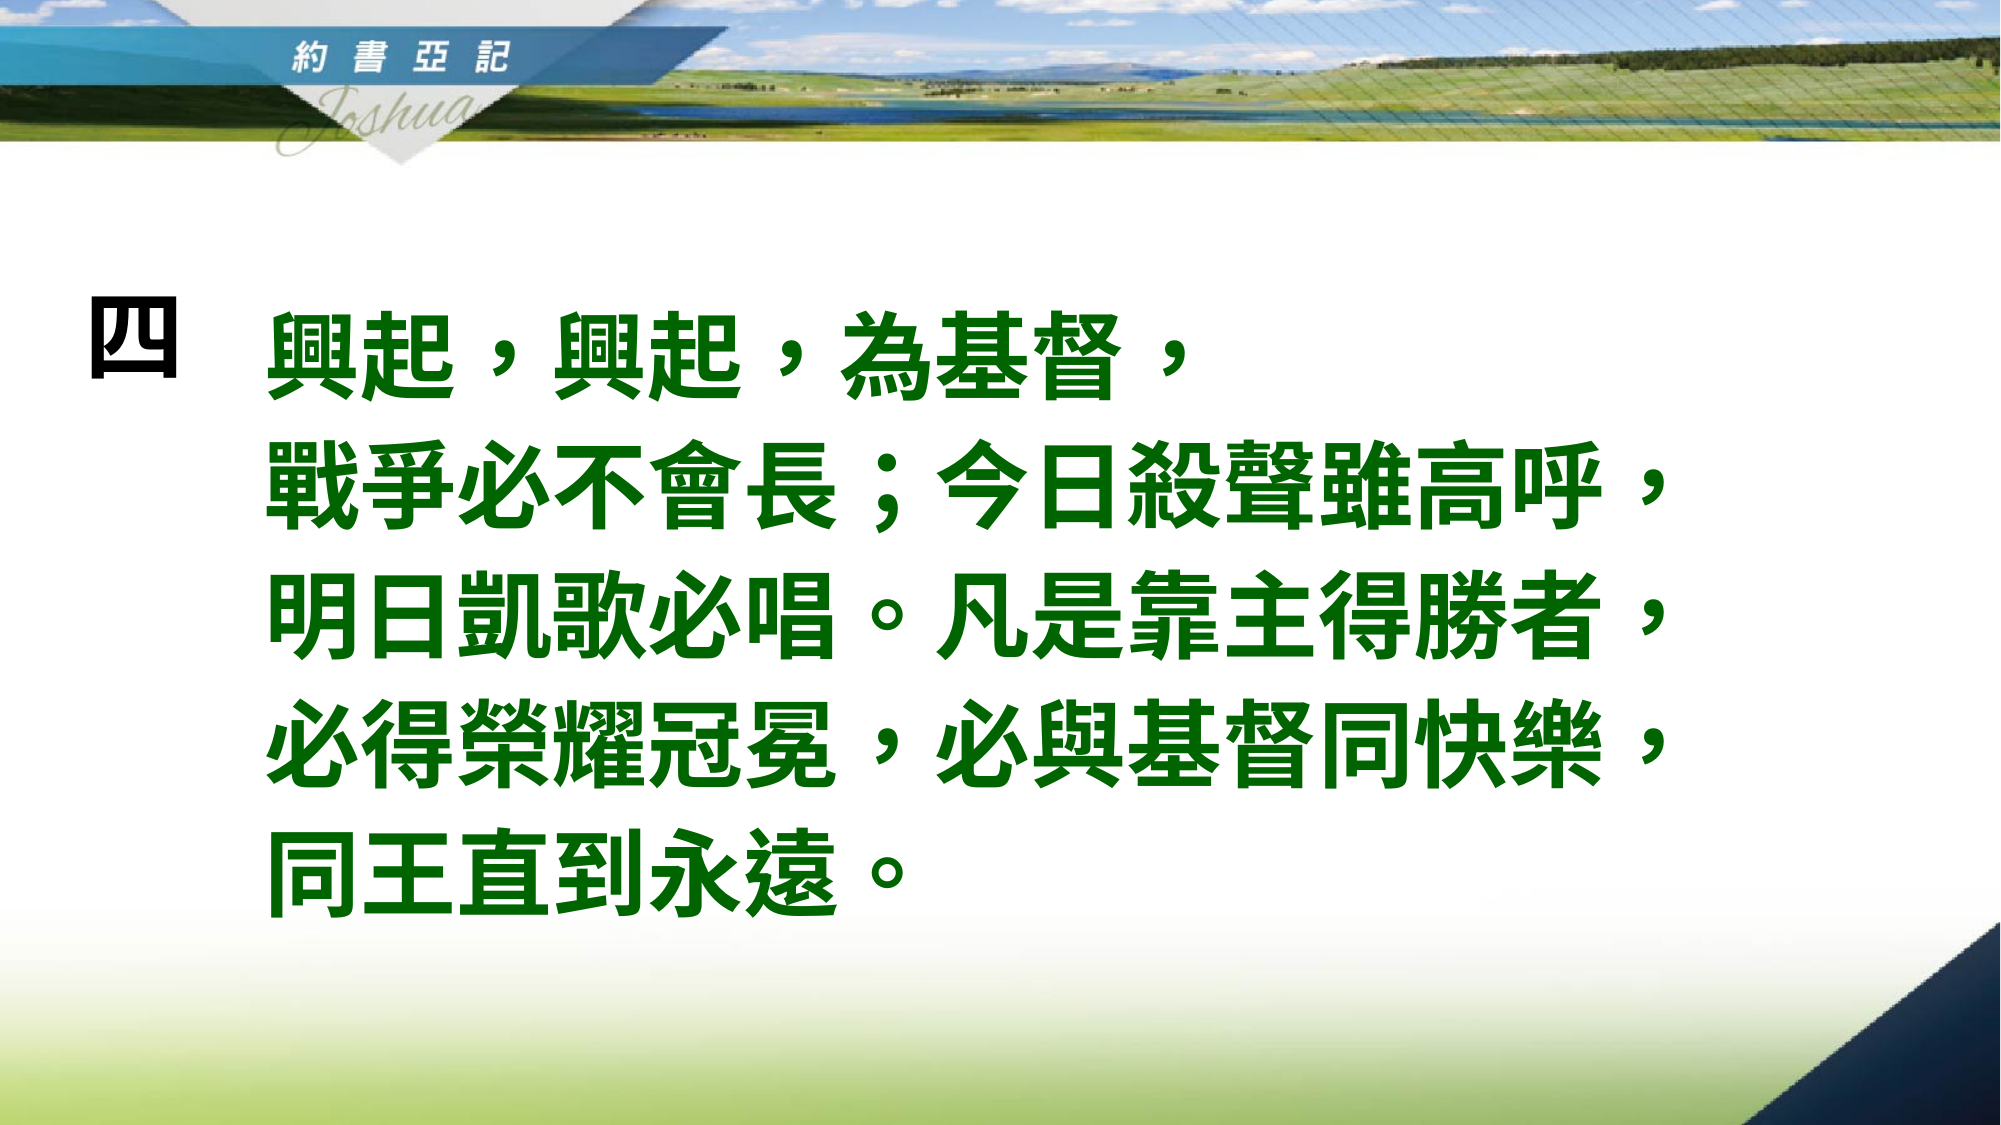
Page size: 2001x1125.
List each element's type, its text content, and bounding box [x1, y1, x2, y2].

picture [0, 0, 2001, 1125]
text_box 興起，興起，為基督， 戰爭必不會長；今日殺聲雖高呼， 明日凱歌必唱。凡是靠主得勝者， 必得榮耀冠冕，必與基督同快樂， 同王直到永遠。 [249, 275, 1916, 936]
text_box 四 [70, 265, 200, 521]
